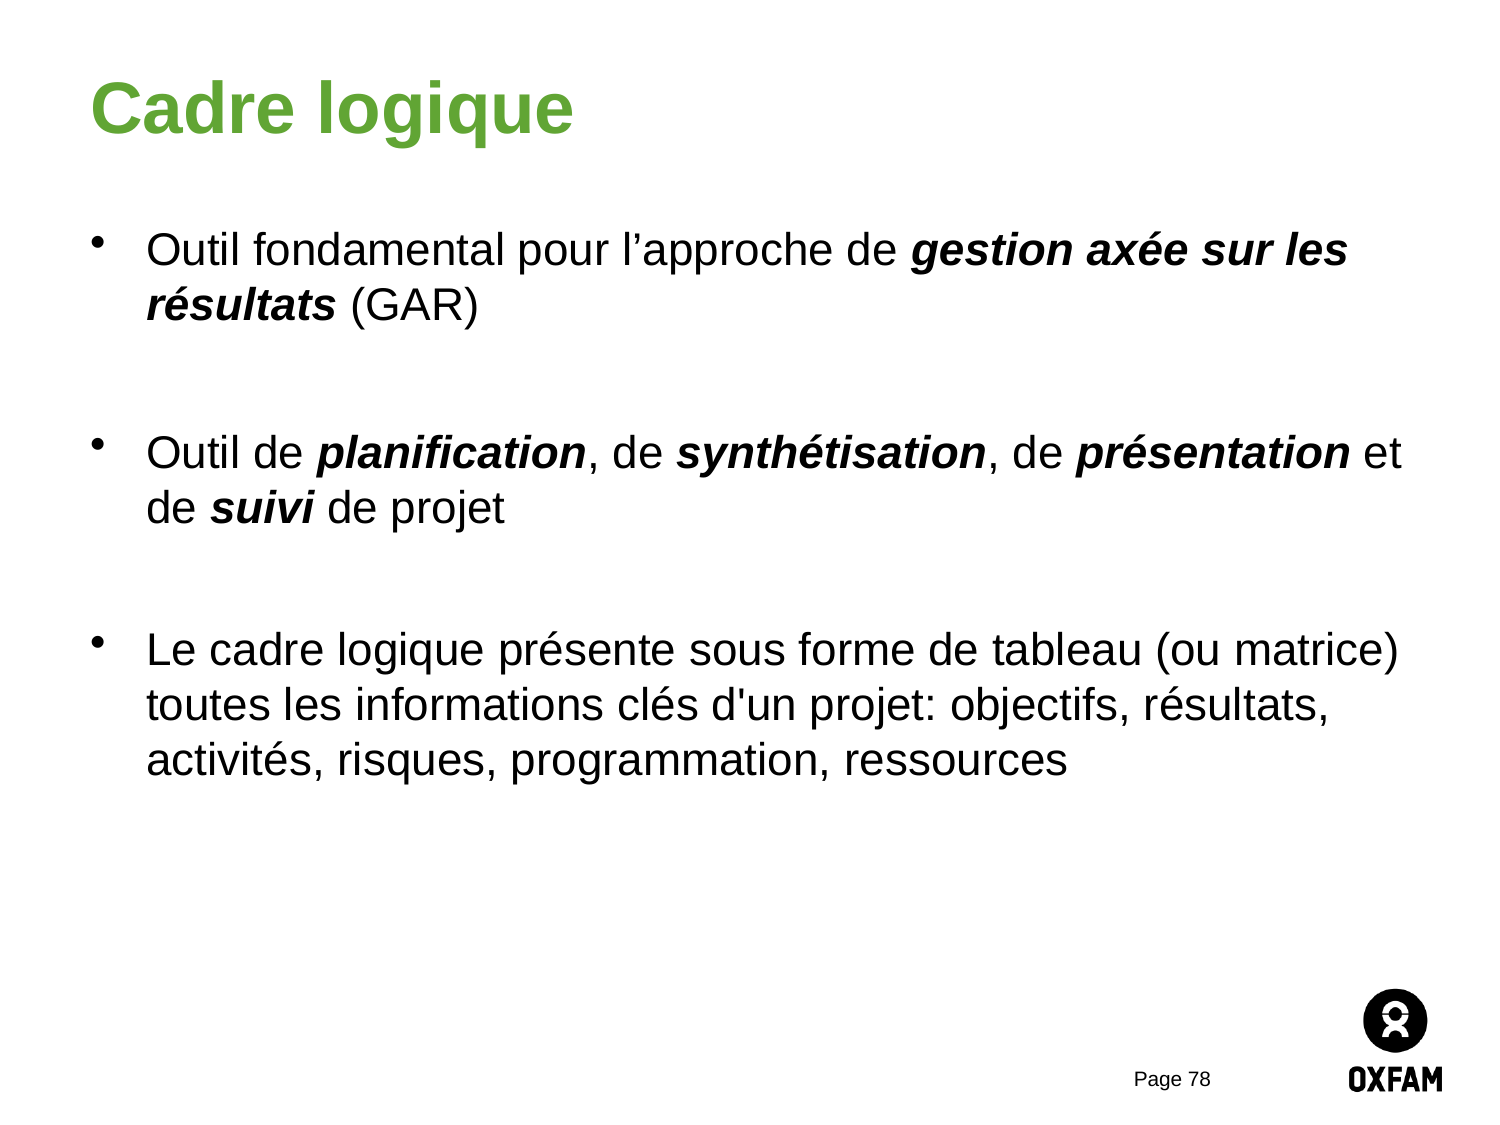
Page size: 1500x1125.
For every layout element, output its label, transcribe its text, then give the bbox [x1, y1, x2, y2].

picture [1345, 985, 1445, 1095]
list Outil fondamental pour l’approche de gestion axée sur les résultats (GAR) Outil de planification, de synthétisation, de présentation et de suivi de projet Le cadre logique présente sous forme de tableau (ou matrice) toutes les informations clés d'un projet: objectifs, résultats, activités, risques, programmation, ressources [74, 212, 1426, 915]
title Cadre logique [74, 44, 1426, 164]
